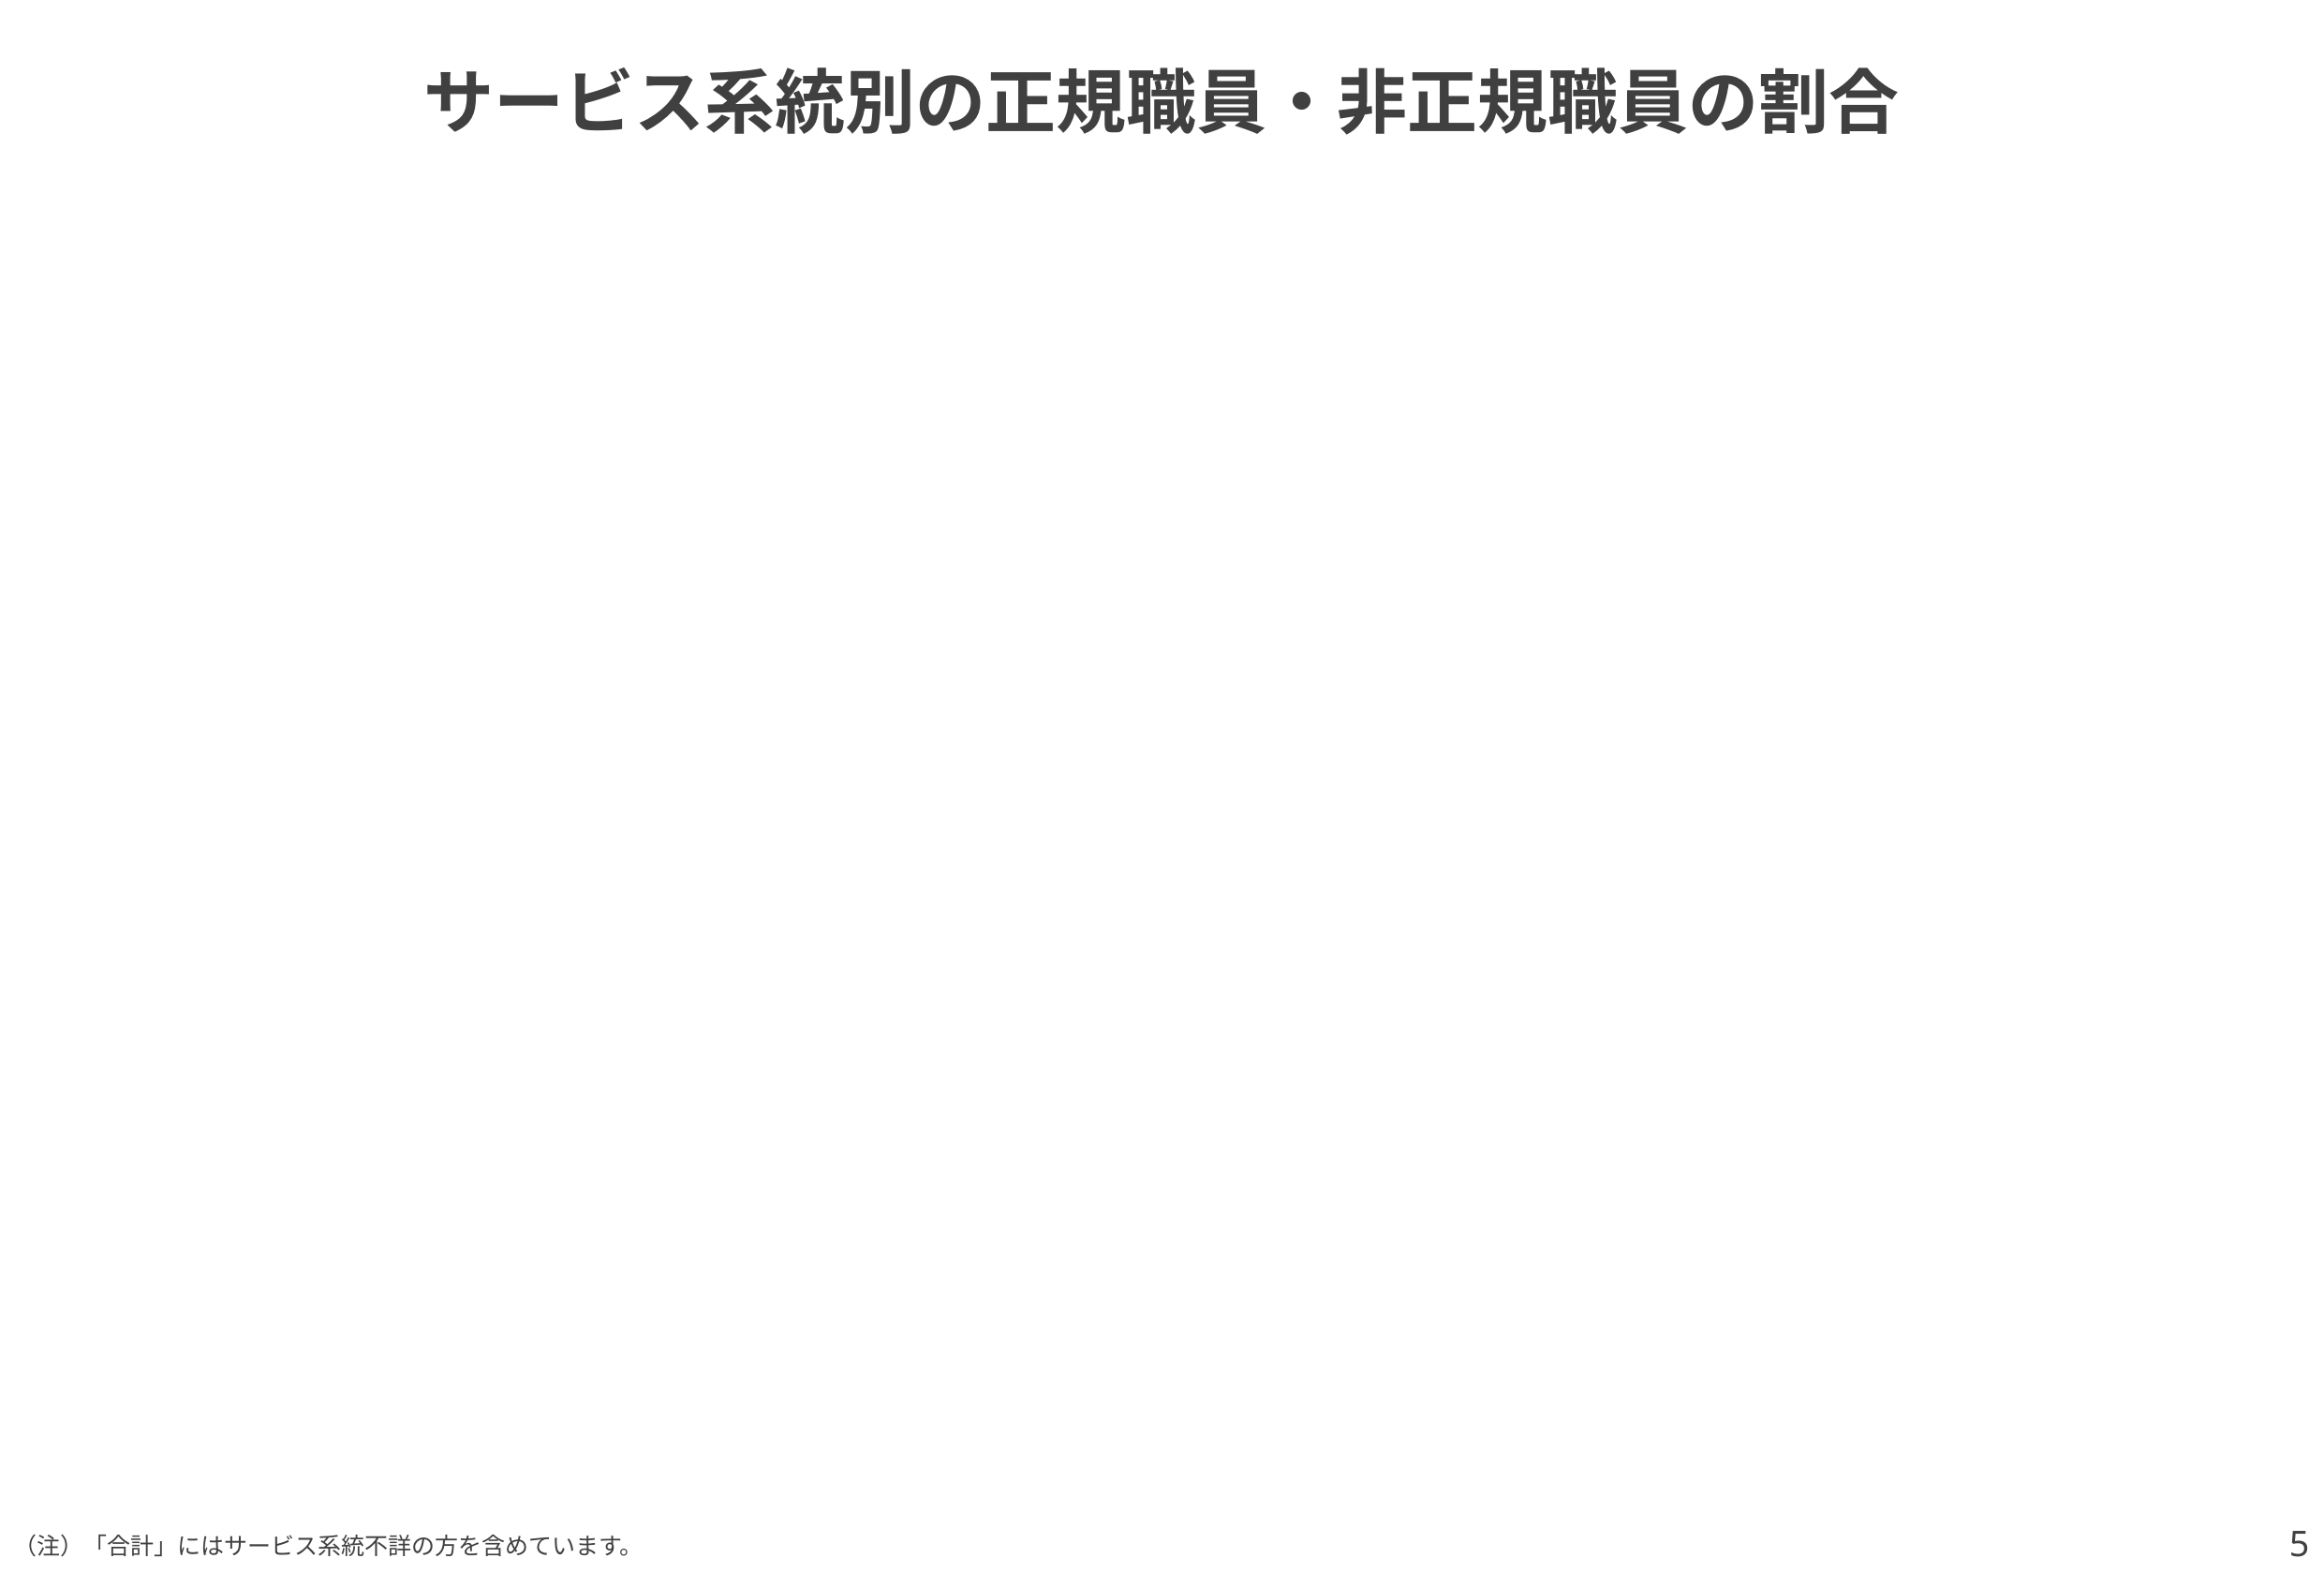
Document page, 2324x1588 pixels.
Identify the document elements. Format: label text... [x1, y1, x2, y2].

text_box （注）「合計」にはサービス系統不詳の方を含めています。 [0, 1523, 2154, 1566]
title サービス系統別の正規職員・非正規職員の割合 [100, 31, 2224, 179]
slide_number 5 [1800, 1503, 2324, 1588]
